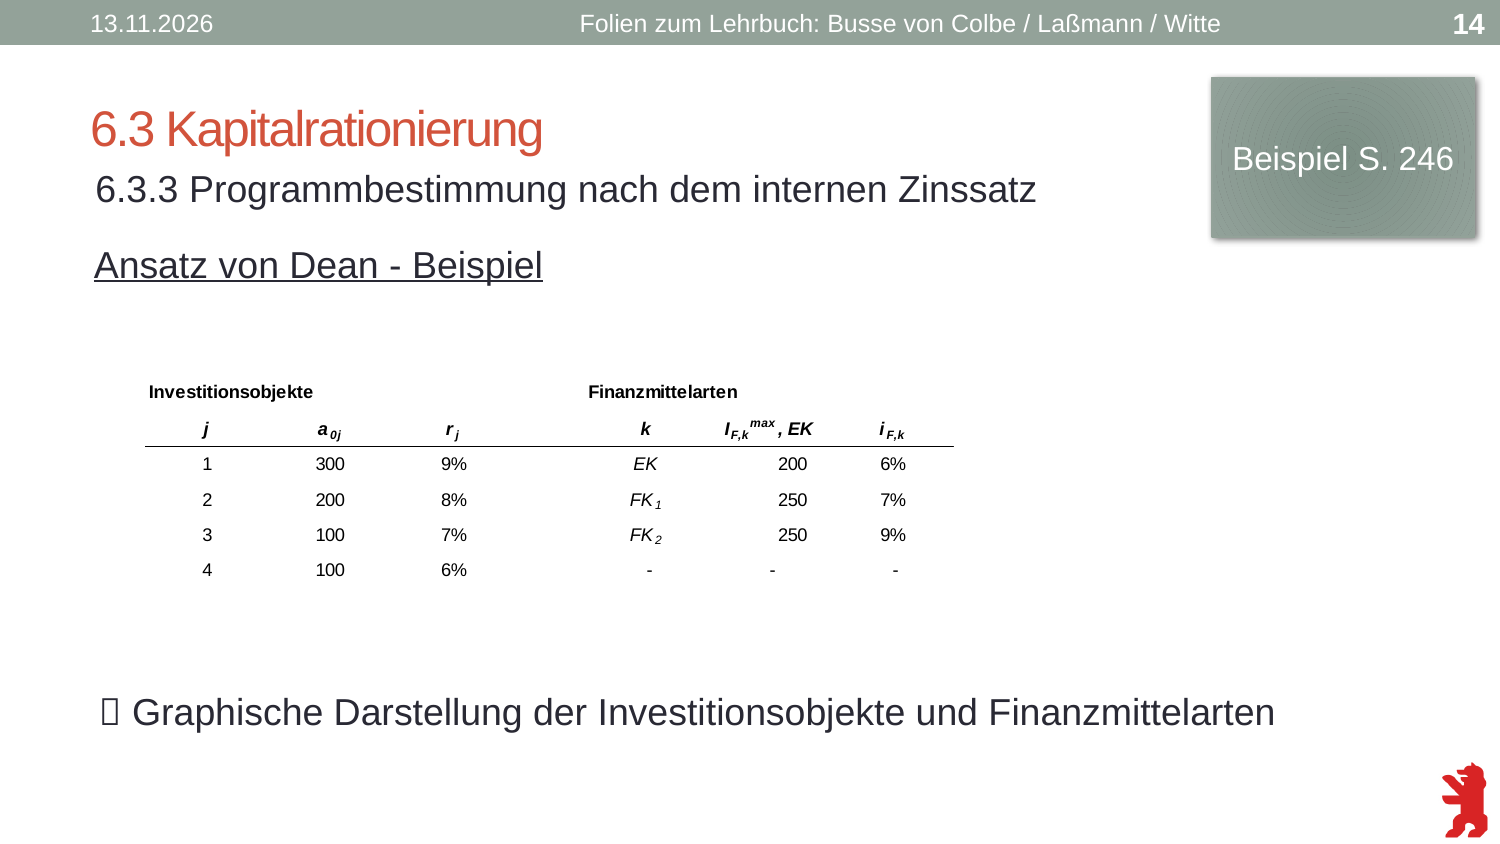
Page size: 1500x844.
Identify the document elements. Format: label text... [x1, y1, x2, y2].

picture [1434, 760, 1500, 844]
title 6.3 Kapitalrationierung [75, 65, 1425, 188]
text_box Ansatz von Dean - Beispiel [79, 233, 558, 294]
text_box Beispiel S. 246 [1211, 77, 1475, 238]
text_box  Graphische Darstellung der Investitionsobjekte und Finanzmittelarten [84, 680, 1302, 741]
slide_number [75, 2, 550, 43]
picture [144, 374, 956, 589]
slide_number 14 [1325, 2, 1500, 43]
footer Folien zum Lehrbuch: Busse von Colbe / Laßmann / Witte [562, 2, 1238, 43]
text_box 6.3.3 Programmbestimmung nach dem internen Zinssatz [80, 157, 1053, 217]
